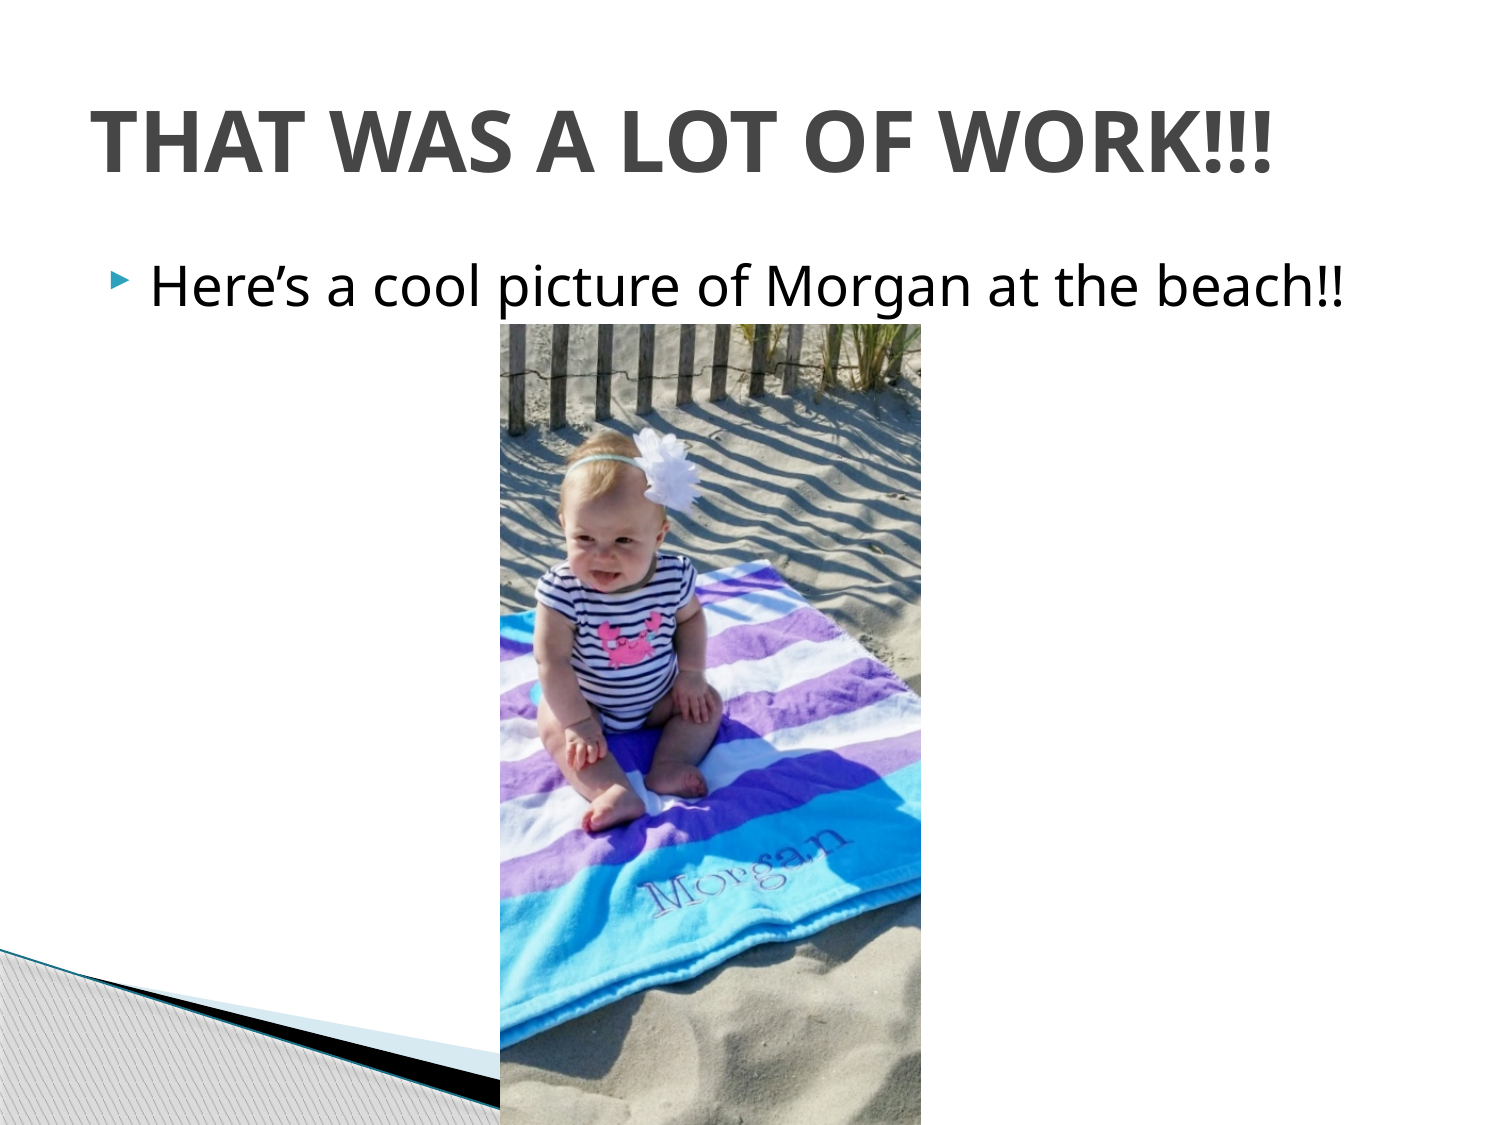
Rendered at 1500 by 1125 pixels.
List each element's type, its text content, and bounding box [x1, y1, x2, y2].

title THAT WAS A LOT OF WORK!!! [75, 45, 1425, 233]
picture [499, 323, 921, 1125]
list Here’s a cool picture of Morgan at the beach!! [75, 243, 1425, 986]
